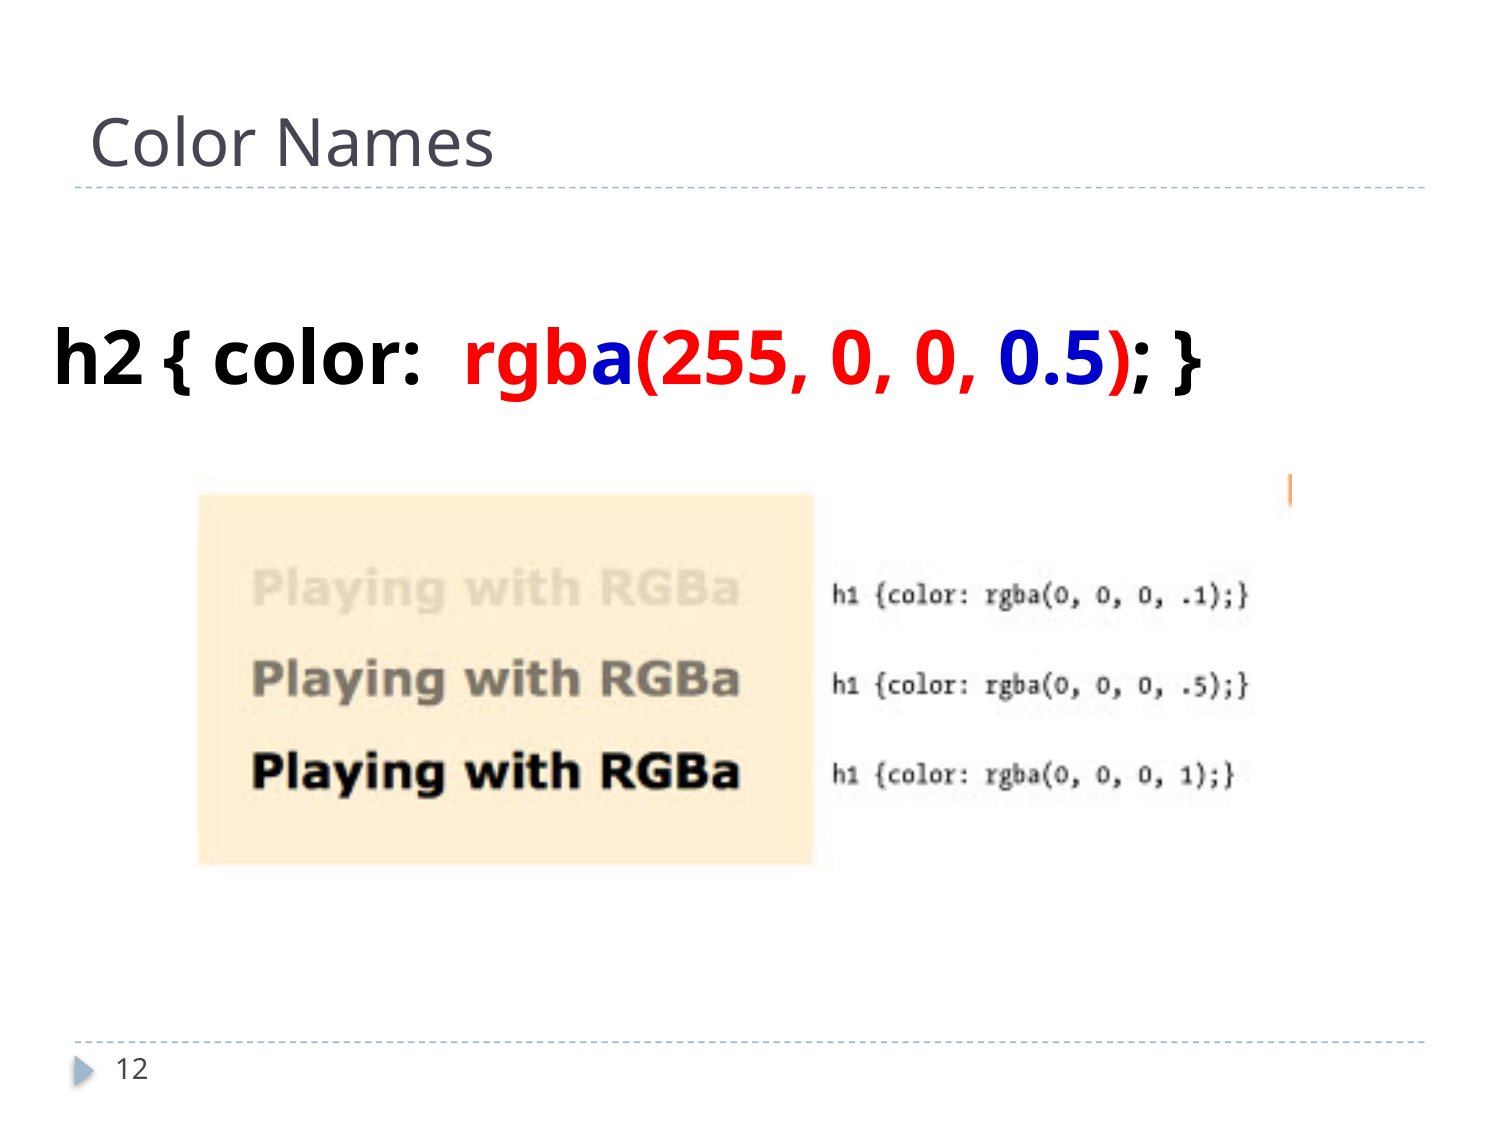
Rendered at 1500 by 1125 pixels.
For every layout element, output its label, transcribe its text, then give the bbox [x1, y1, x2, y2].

slide_number 12 [100, 1042, 426, 1103]
list h2 { color: rgba(255, 0, 0, 0.5); } [37, 200, 1500, 1000]
picture [174, 474, 1292, 877]
title Color Names [75, 24, 1425, 188]
